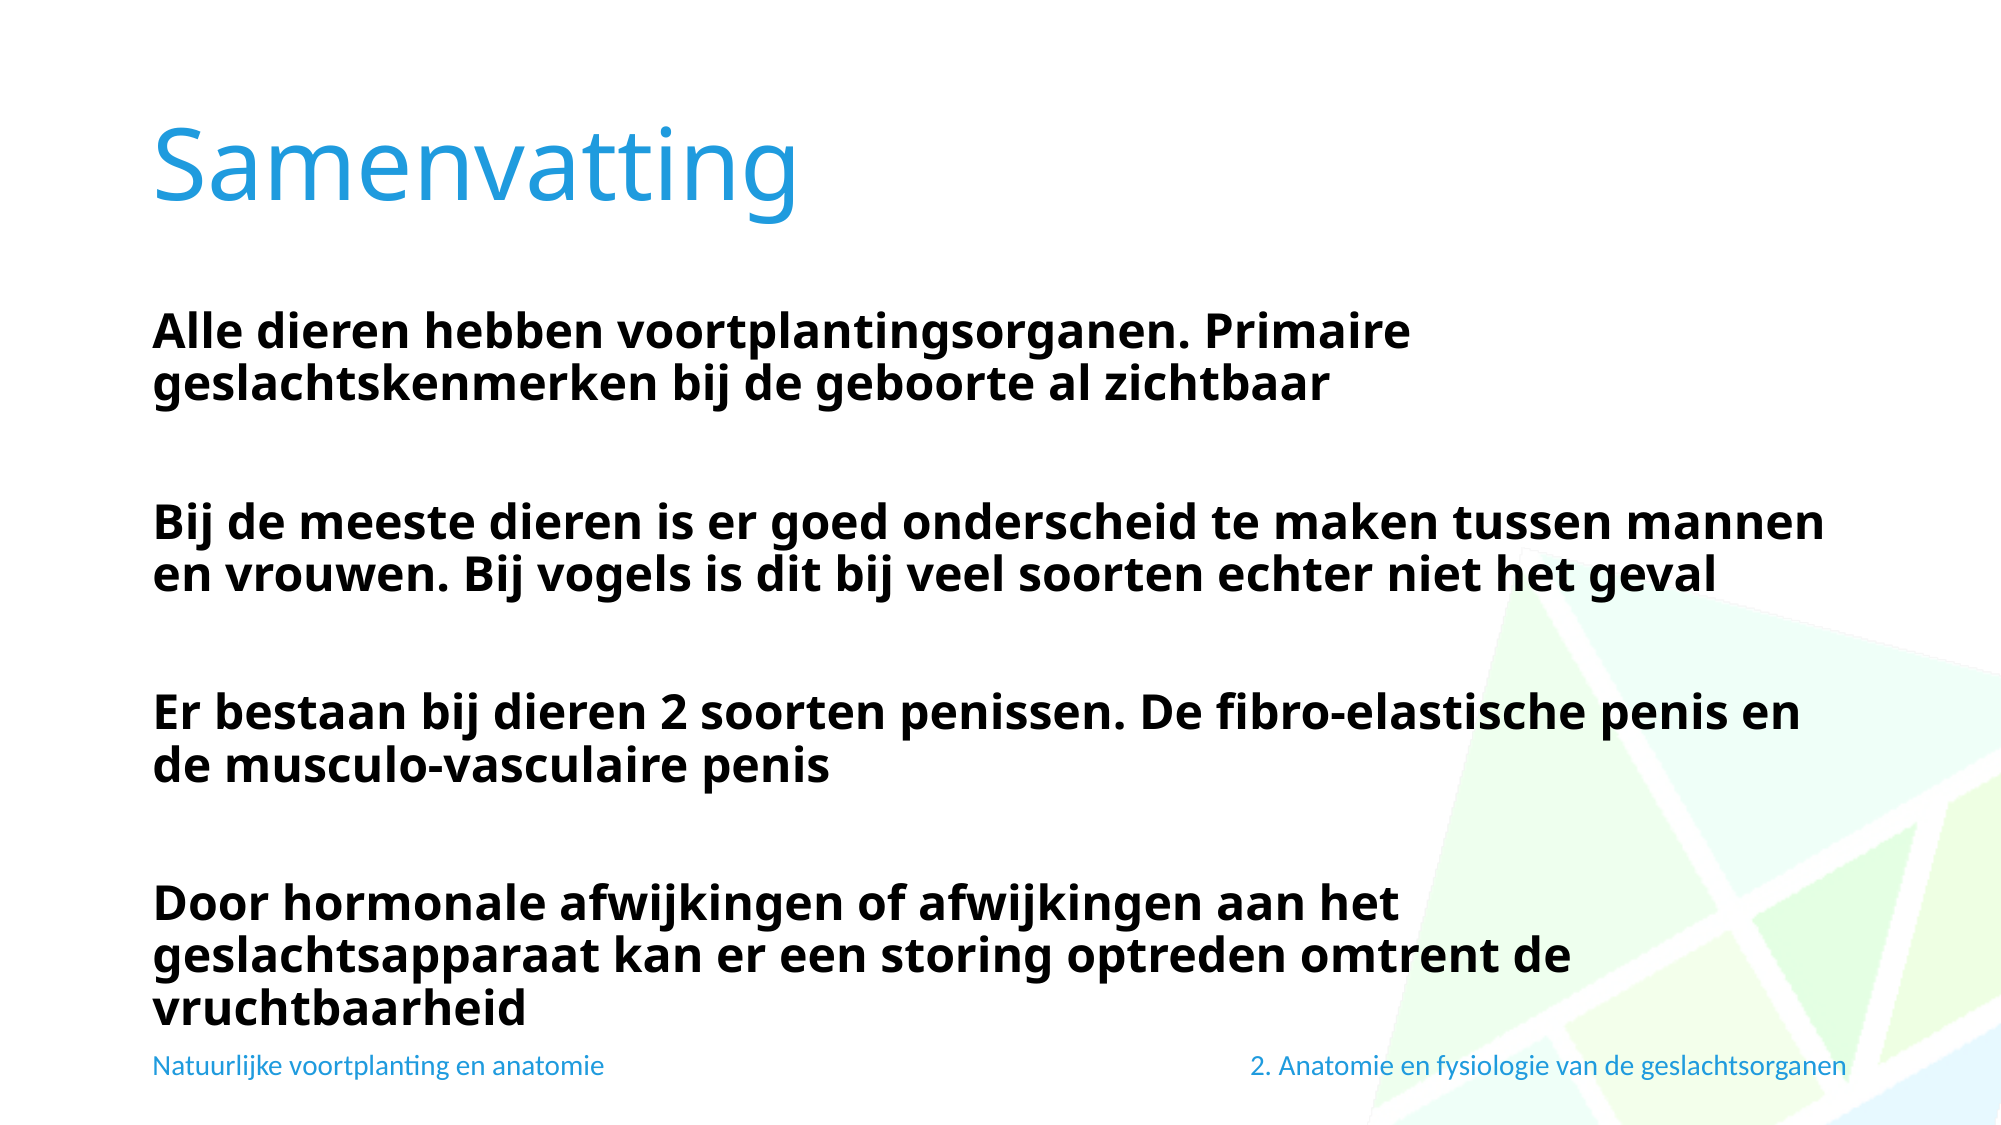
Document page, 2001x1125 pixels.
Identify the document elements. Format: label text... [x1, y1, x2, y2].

list Natuurlijke voortplanting en anatomie [137, 1042, 638, 1103]
title Samenvatting [137, 59, 1863, 278]
list 2. Anatomie en fysiologie van de geslachtsorganen [1215, 1042, 1863, 1103]
list Alle dieren hebben voortplantingsorganen. Primaire geslachtskenmerken bij de geboorte al zichtbaar Bij de meeste dieren is er goed onderscheid te maken tussen mannen en vrouwen. Bij vogels is dit bij veel soorten echter niet het geval Er bestaan bij dieren 2 soorten penissen. De fibro-elastische penis en de musculo-vasculaire penis Door hormonale afwijkingen of afwijkingen aan het geslachtsapparaat kan er een storing optreden omtrent de vruchtbaarheid [137, 299, 1863, 1060]
